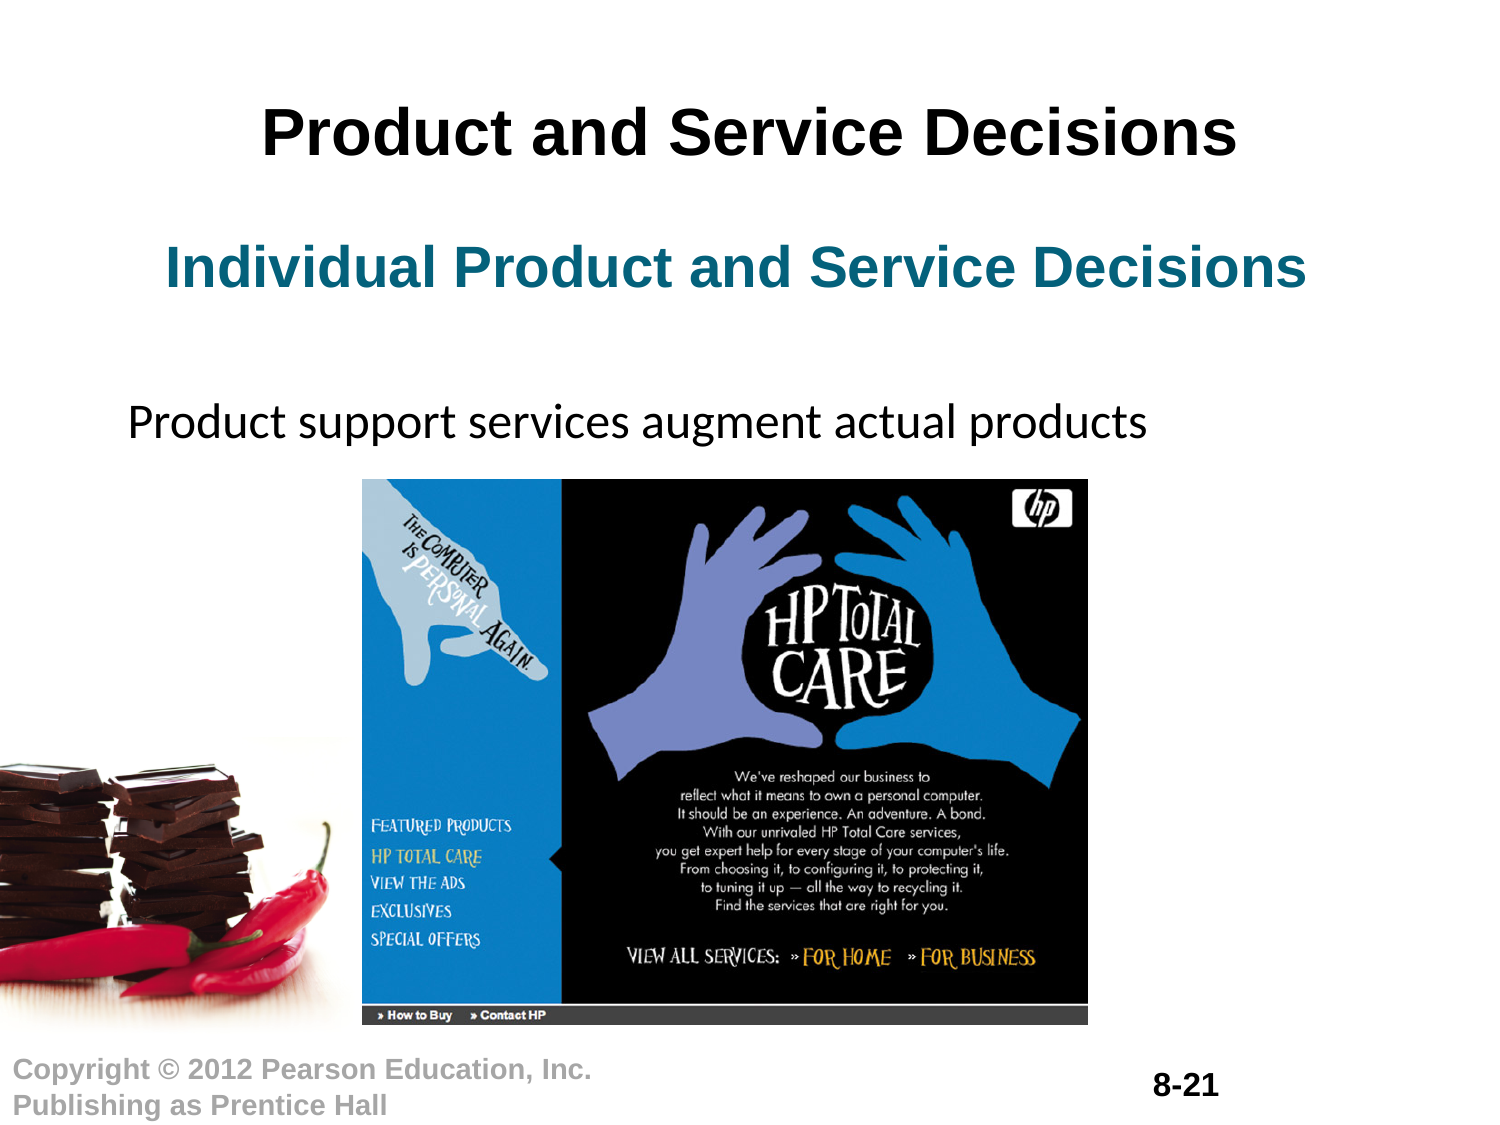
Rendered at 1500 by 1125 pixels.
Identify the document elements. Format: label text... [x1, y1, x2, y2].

picture [362, 479, 1088, 1026]
title Product and Service Decisions [112, 37, 1388, 226]
list Individual Product and Service Decisions [149, 212, 1326, 326]
list Product support services augment actual products [112, 387, 1388, 1063]
picture [0, 737, 112, 1038]
